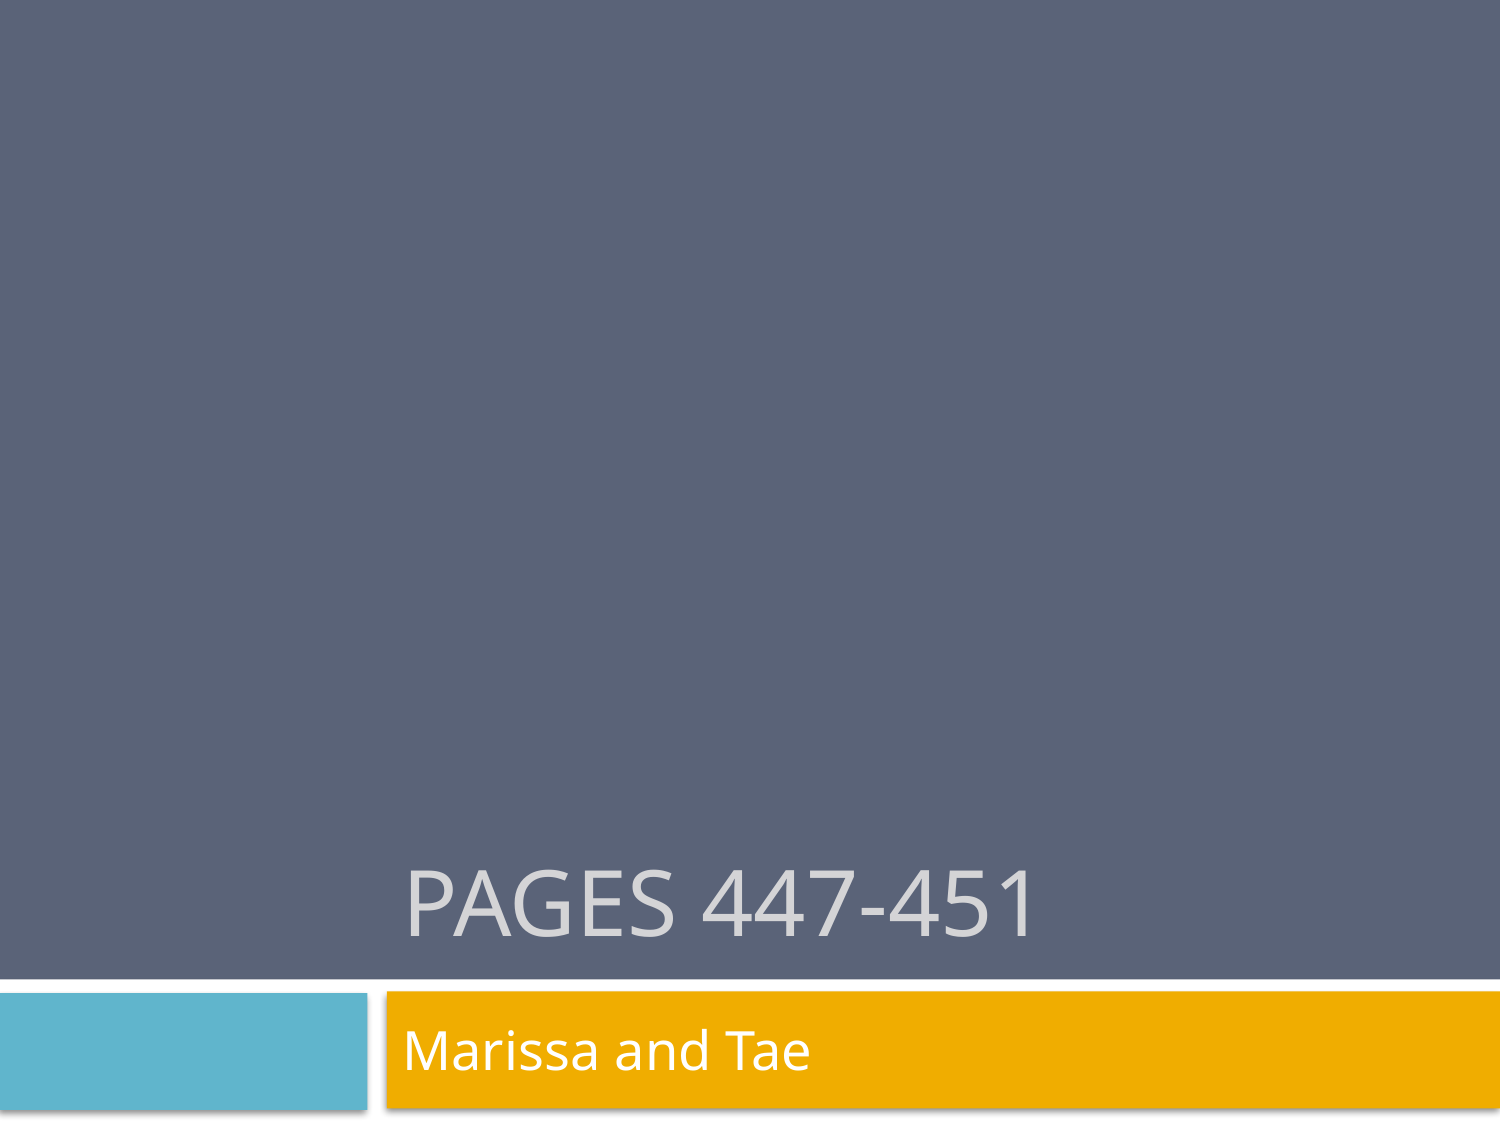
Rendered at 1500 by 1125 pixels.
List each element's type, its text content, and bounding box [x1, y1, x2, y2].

title Pages 447-451 [387, 662, 1450, 963]
subtitle Marissa and Tae [387, 992, 1488, 1105]
